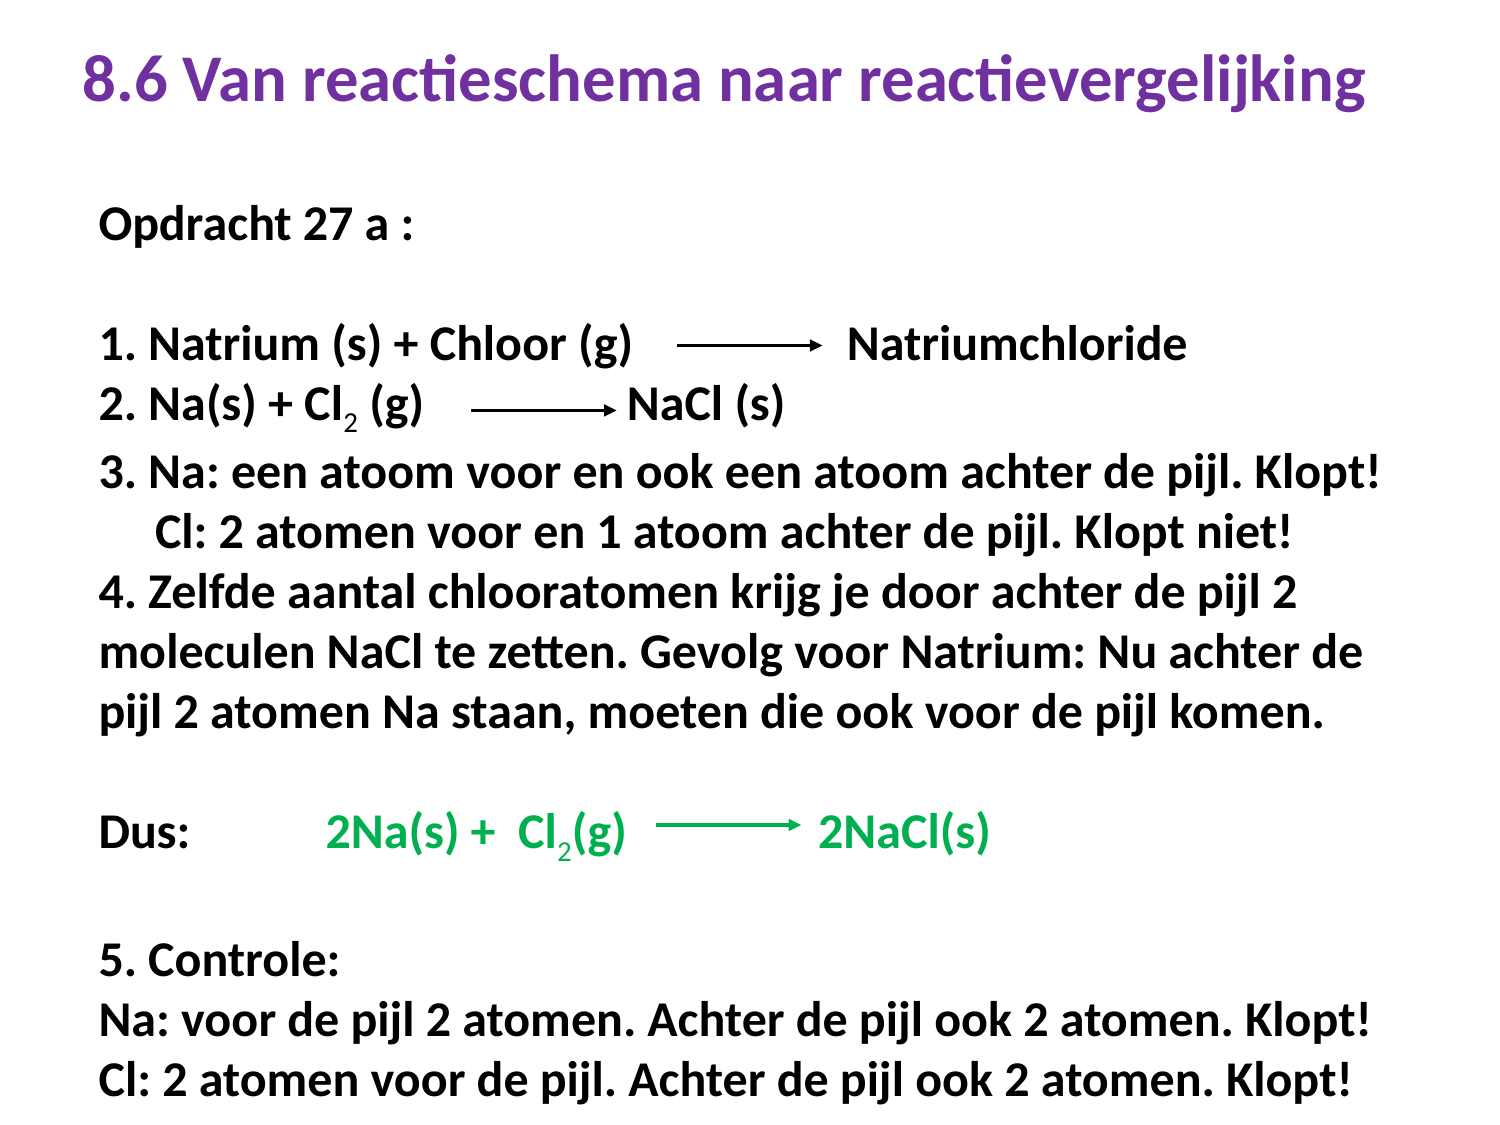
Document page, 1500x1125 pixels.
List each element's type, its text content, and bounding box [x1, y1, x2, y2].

text_box Opdracht 27 a : 1. Natrium (s) + Chloor (g) Natriumchloride 2. Na(s) + Cl2 (g) NaCl (s) 3. Na: een atoom voor en ook een atoom achter de pijl. Klopt! Cl: 2 atomen voor en 1 atoom achter de pijl. Klopt niet! 4. Zelfde aantal chlooratomen krijg je door achter de pijl 2 moleculen NaCl te zetten. Gevolg voor Natrium: Nu achter de pijl 2 atomen Na staan, moeten die ook voor de pijl komen. Dus: 2Na(s) + Cl2(g) 2NaCl(s) 5. Controle: Na: voor de pijl 2 atomen. Achter de pijl ook 2 atomen. Klopt! Cl: 2 atomen voor de pijl. Achter de pijl ook 2 atomen. Klopt! [83, 182, 1429, 1115]
title 8.6 Van reactieschema naar reactievergelijking [67, 26, 1466, 125]
